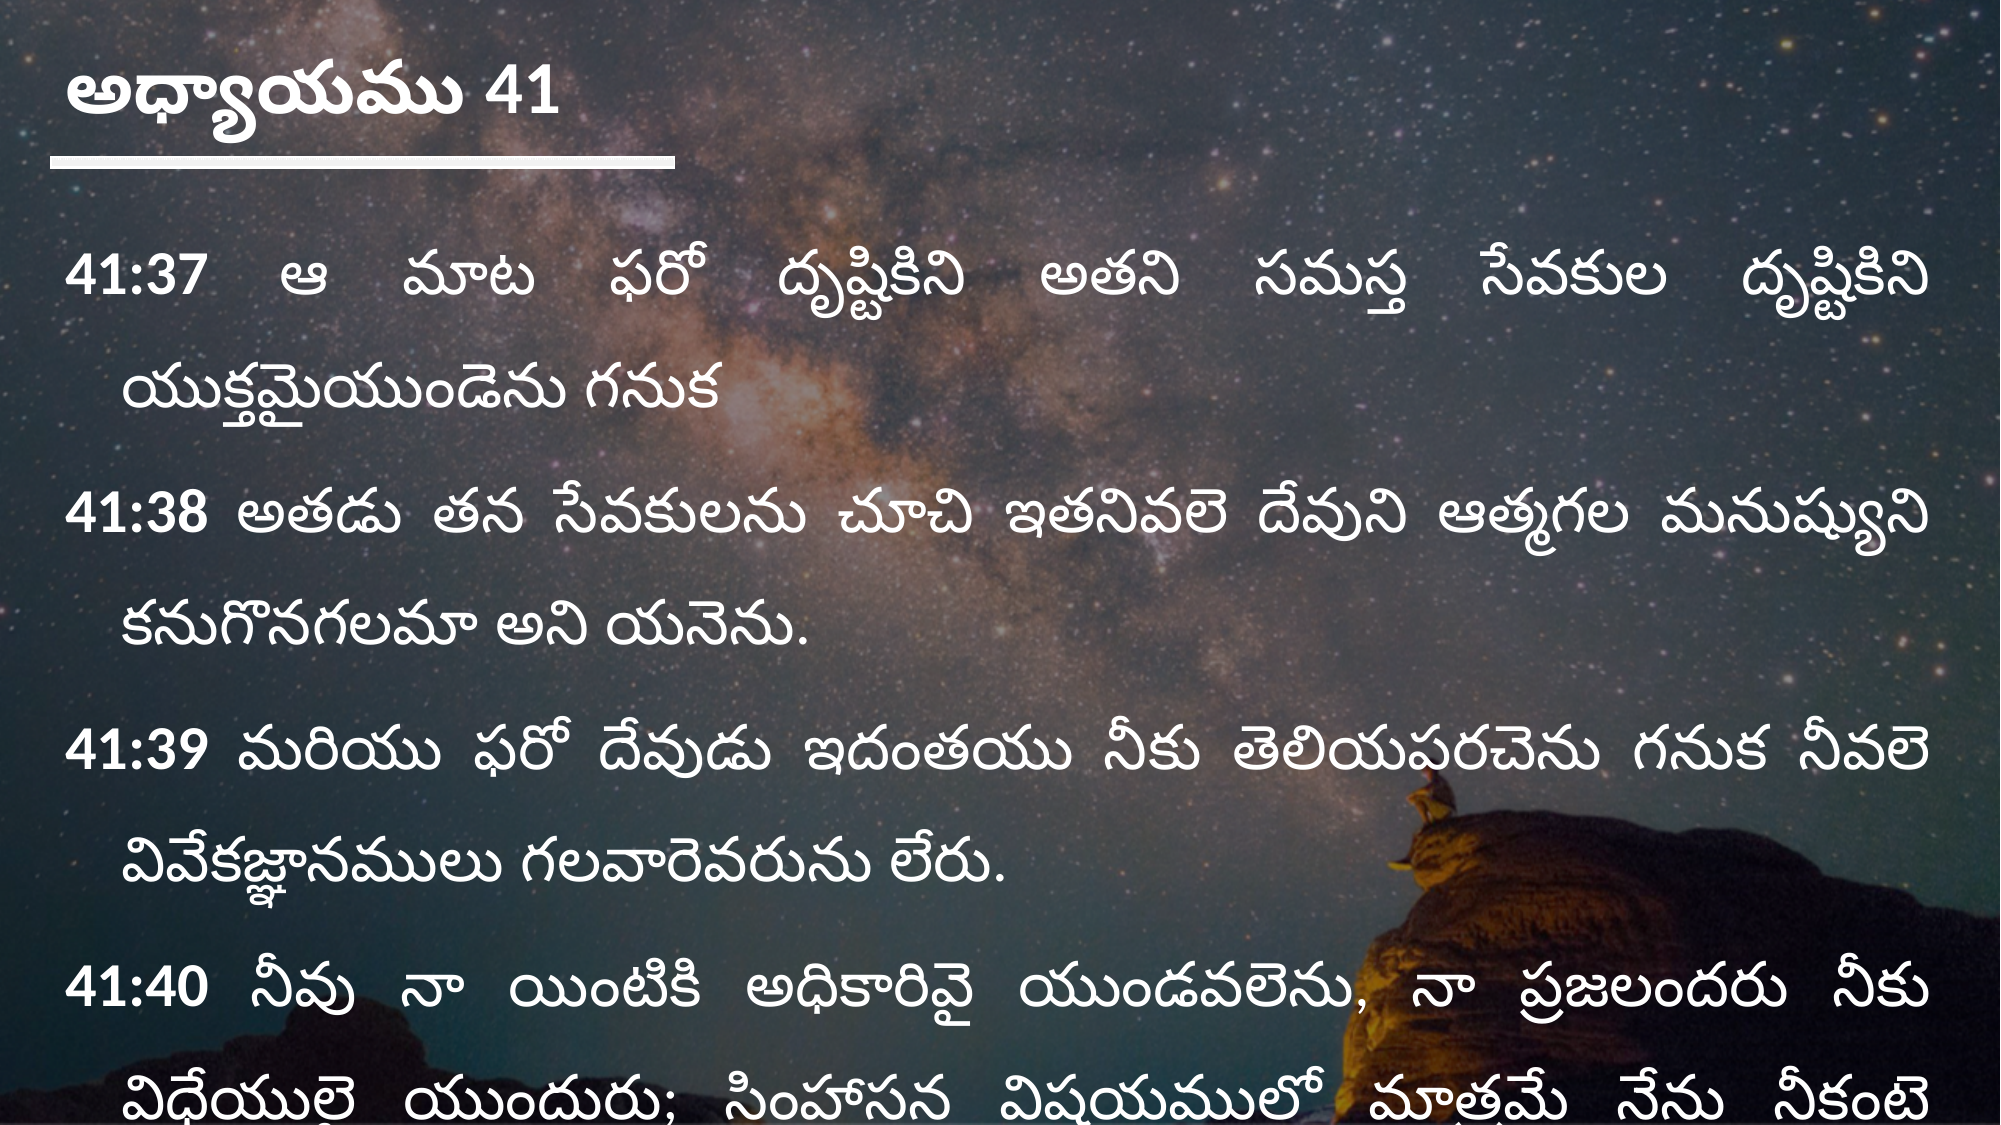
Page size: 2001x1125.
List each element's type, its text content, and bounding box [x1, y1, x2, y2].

title అధ్యాయము 41 [50, 0, 1925, 167]
list 41:37 ఆ మాట ఫరో దృష్టికిని అతని సమస్త సేవకుల దృష్టికిని యుక్తమైయుండెను గనుక 41:38 అతడు తన సేవకులను చూచి ఇతనివలె దేవుని ఆత్మగల మనుష్యుని కనుగొనగలమా అని యనెను. 41:39 మరియు ఫరో దేవుడు ఇదంతయు నీకు తెలియపరచెను గనుక నీవలె వివేకజ్ఞానములు గలవారెవరును లేరు. 41:40 నీవు నా యింటికి అధికారివై యుండవలెను, నా ప్రజలందరు నీకు విధేయులై యుందురు; సింహాసన విషయములో మాత్రమే నేను నీకంటె పైవాడనై యుందునని యోసేపుతో చెప్పెను. [50, 187, 1946, 1063]
picture [0, 0, 2000, 1125]
